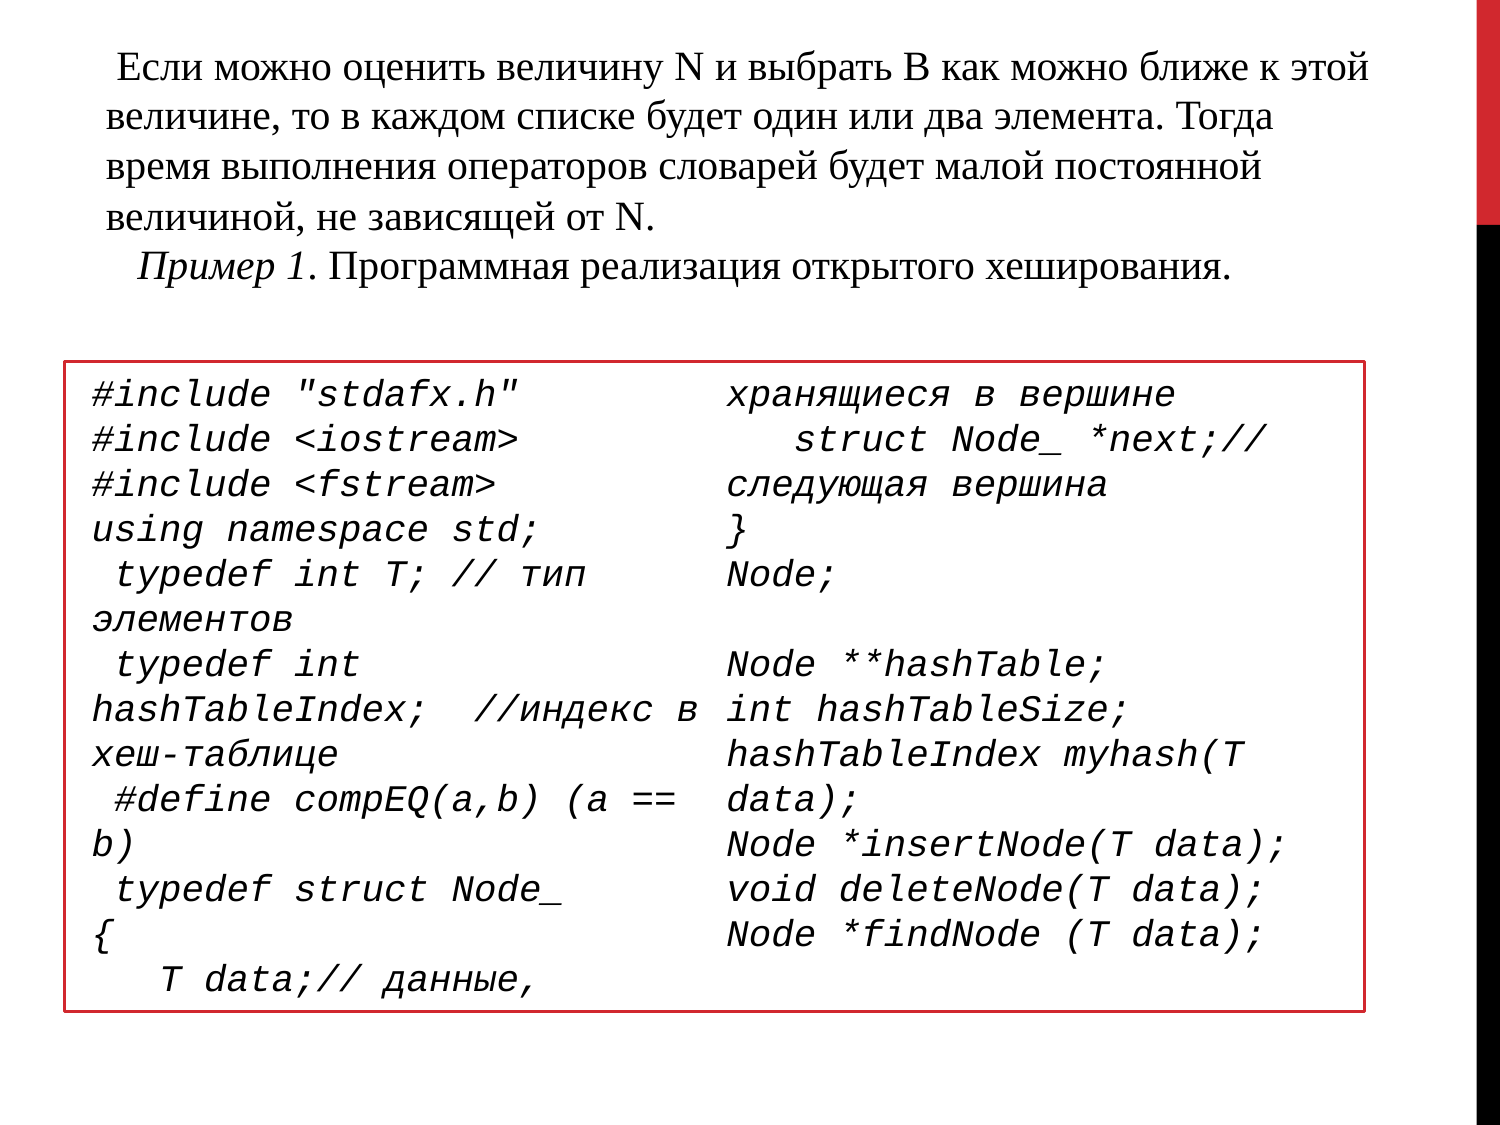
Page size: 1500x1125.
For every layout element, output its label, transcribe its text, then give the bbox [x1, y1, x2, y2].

list #include "stdafx.h" #include <iostream> #include <fstream> using namespace std; typedef int T; // тип элементов typedef int hashTableIndex; //индекс в хеш-таблице #define compEQ(a,b) (a == b) typedef struct Node_ { T data;// данные, хранящиеся в вершине struct Node_ *next;// следующая вершина } Node; Node **hashTable; int hashTableSize; hashTableIndex myhash(T data); Node *insertNode(T data); void deleteNode(T data); Node *findNode (T data); [64, 361, 1365, 1012]
text_box Если можно оценить величину N и выбрать В как можно ближе к этой величине, то в каждом списке будет один или два элемента. Тогда время выполнения операторов словарей будет малой постоянной величиной, не зависящей от N. Пример 1. Программная реализация открытого хеширования. [91, 30, 1391, 296]
